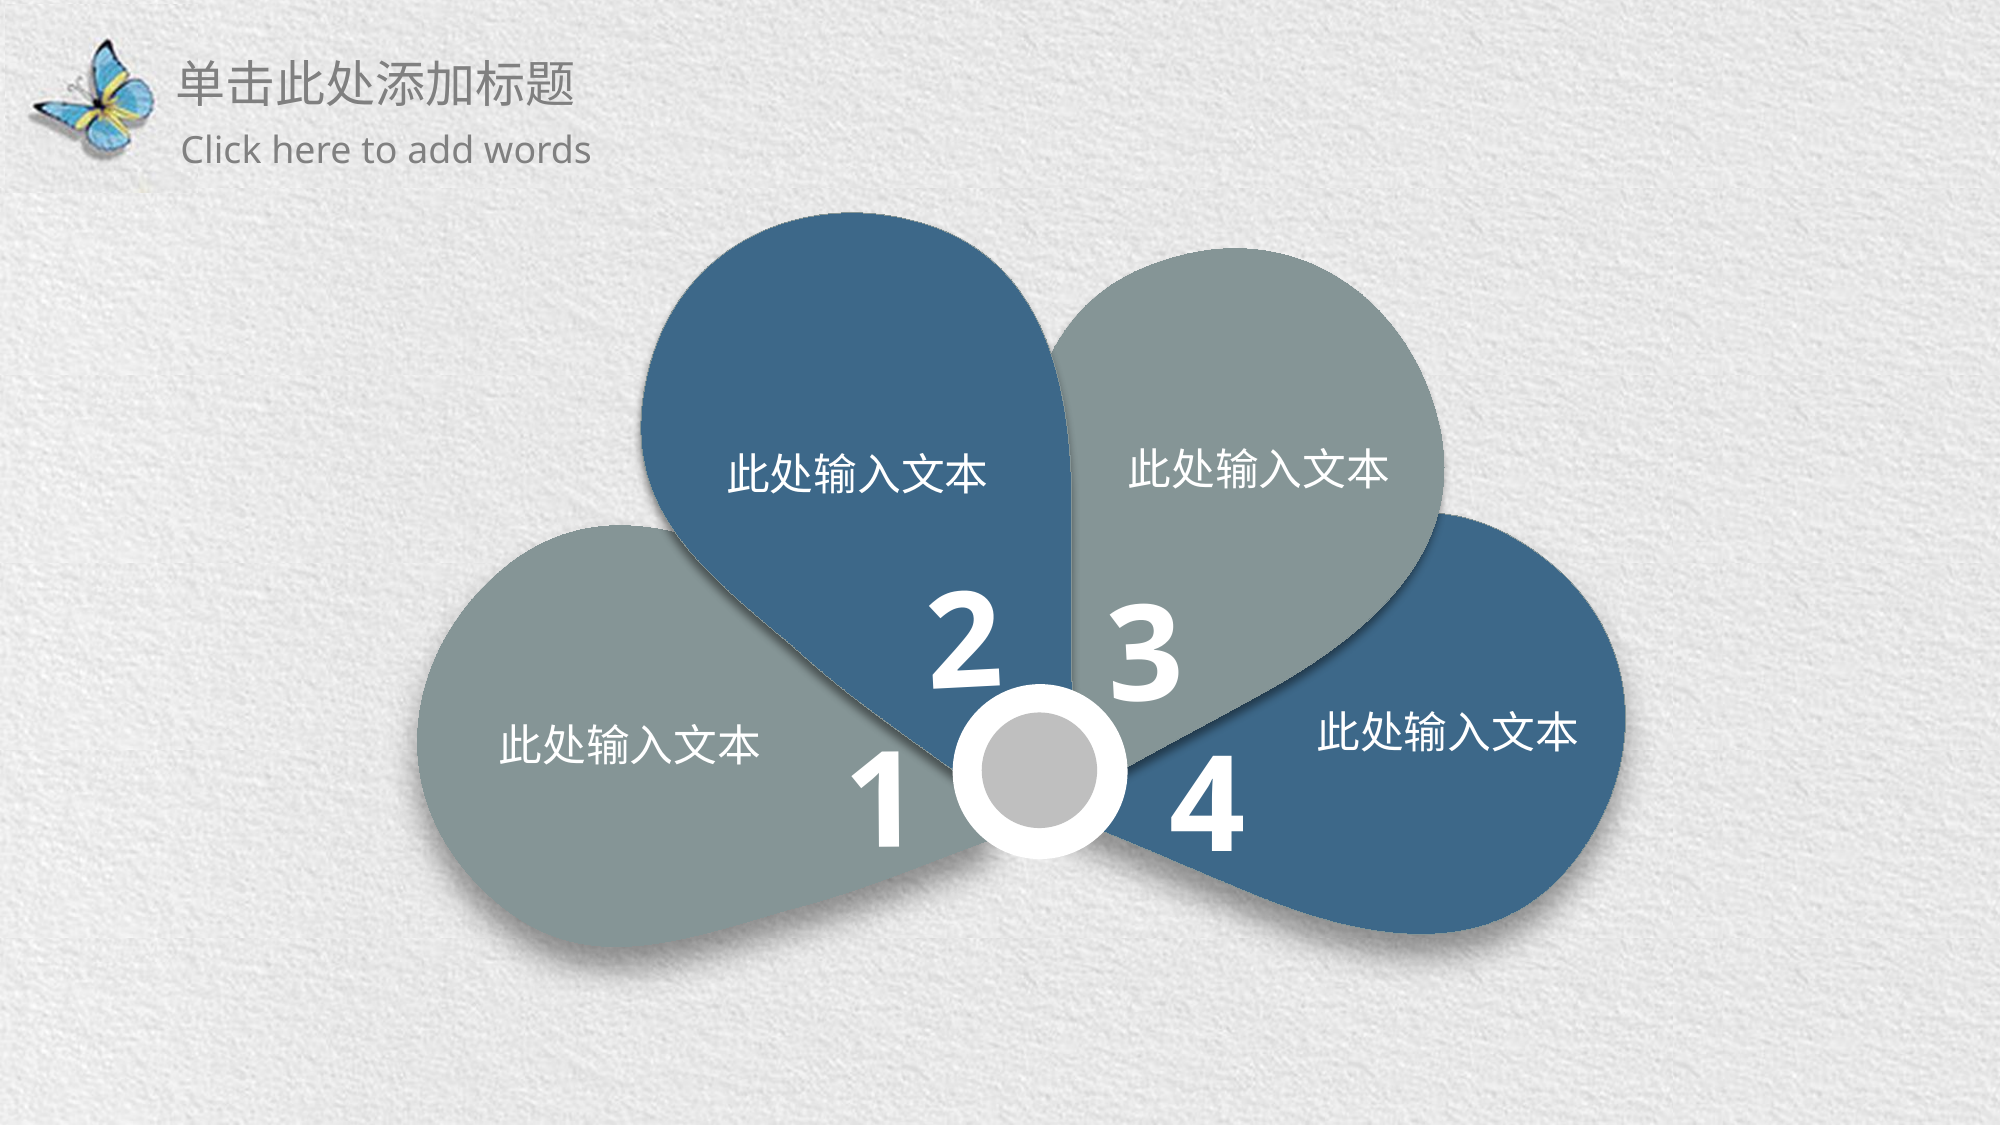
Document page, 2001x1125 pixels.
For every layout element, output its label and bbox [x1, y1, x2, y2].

picture [5, 4, 198, 193]
text_box [0, 0, 2000, 1125]
